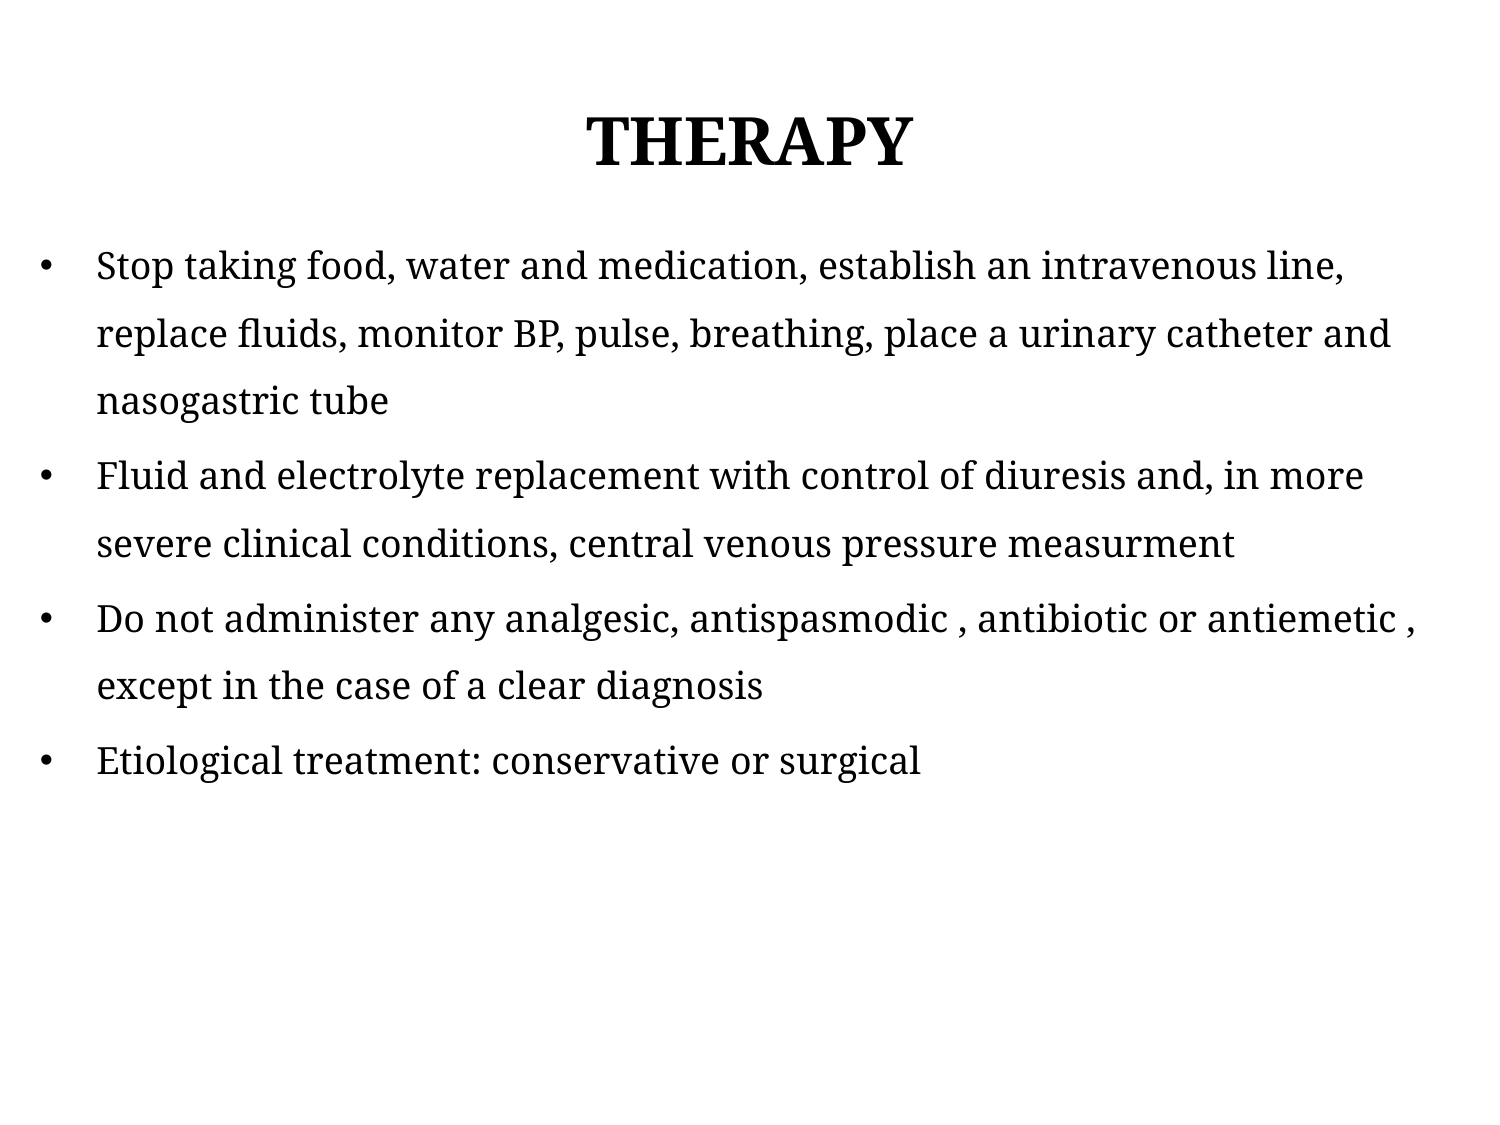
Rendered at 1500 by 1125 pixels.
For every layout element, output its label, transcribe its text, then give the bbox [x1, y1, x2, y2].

title THERAPY [75, 45, 1425, 212]
list Stop taking food, water and medication, establish an intravenous line, replace fluids, monitor BP, pulse, breathing, place a urinary catheter and nasogastric tube Fluid and electrolyte replacement with control of diuresis and, in more severe clinical conditions, central venous pressure measurment Do not administer any analgesic, antispasmodic , antibiotic or antiemetic , except in the case of a clear diagnosis Etiological treatment: conservative or surgical [24, 212, 1500, 1018]
